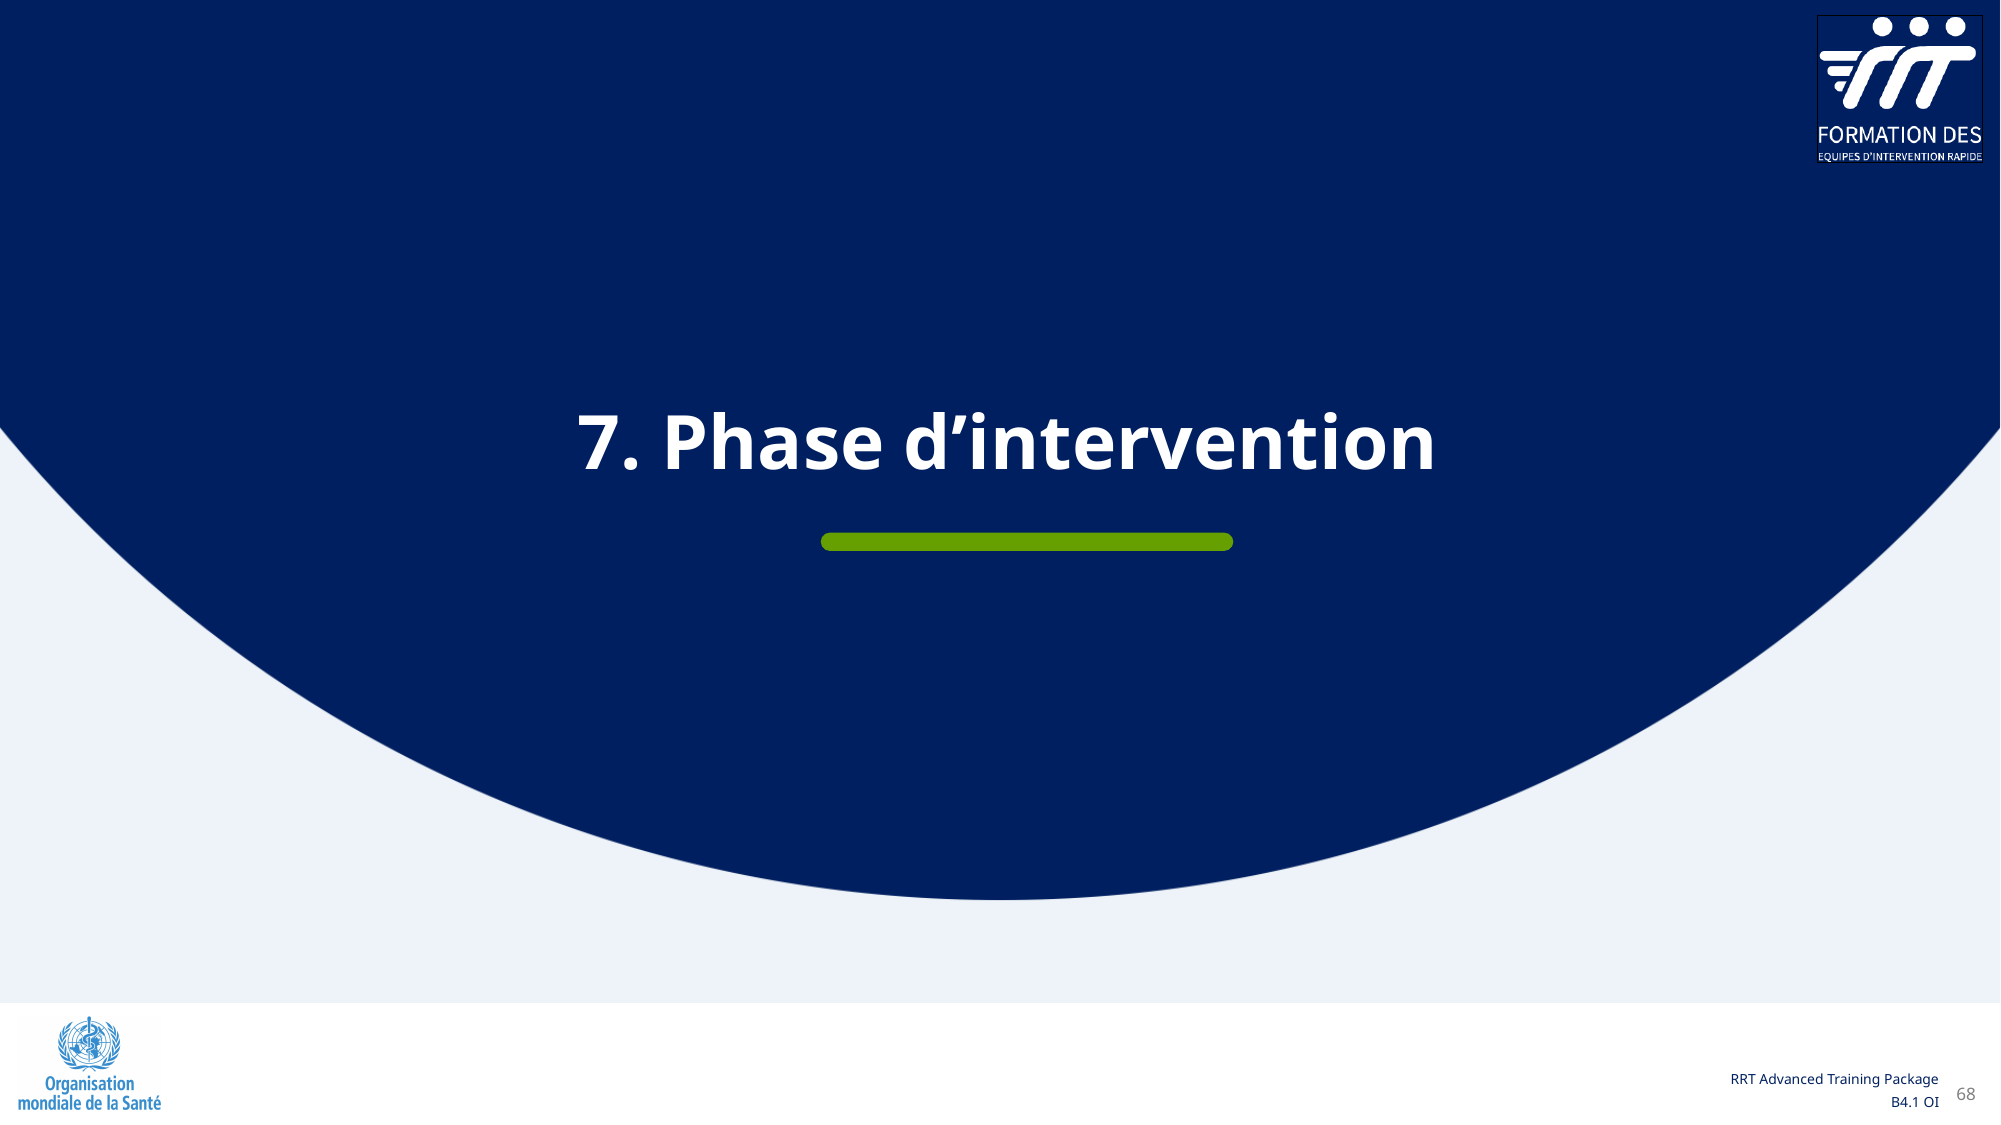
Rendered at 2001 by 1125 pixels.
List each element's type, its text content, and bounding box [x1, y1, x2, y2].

picture [17, 1015, 162, 1111]
text_box 7. Phase d’intervention [266, 386, 1750, 549]
picture [0, 0, 2001, 1003]
